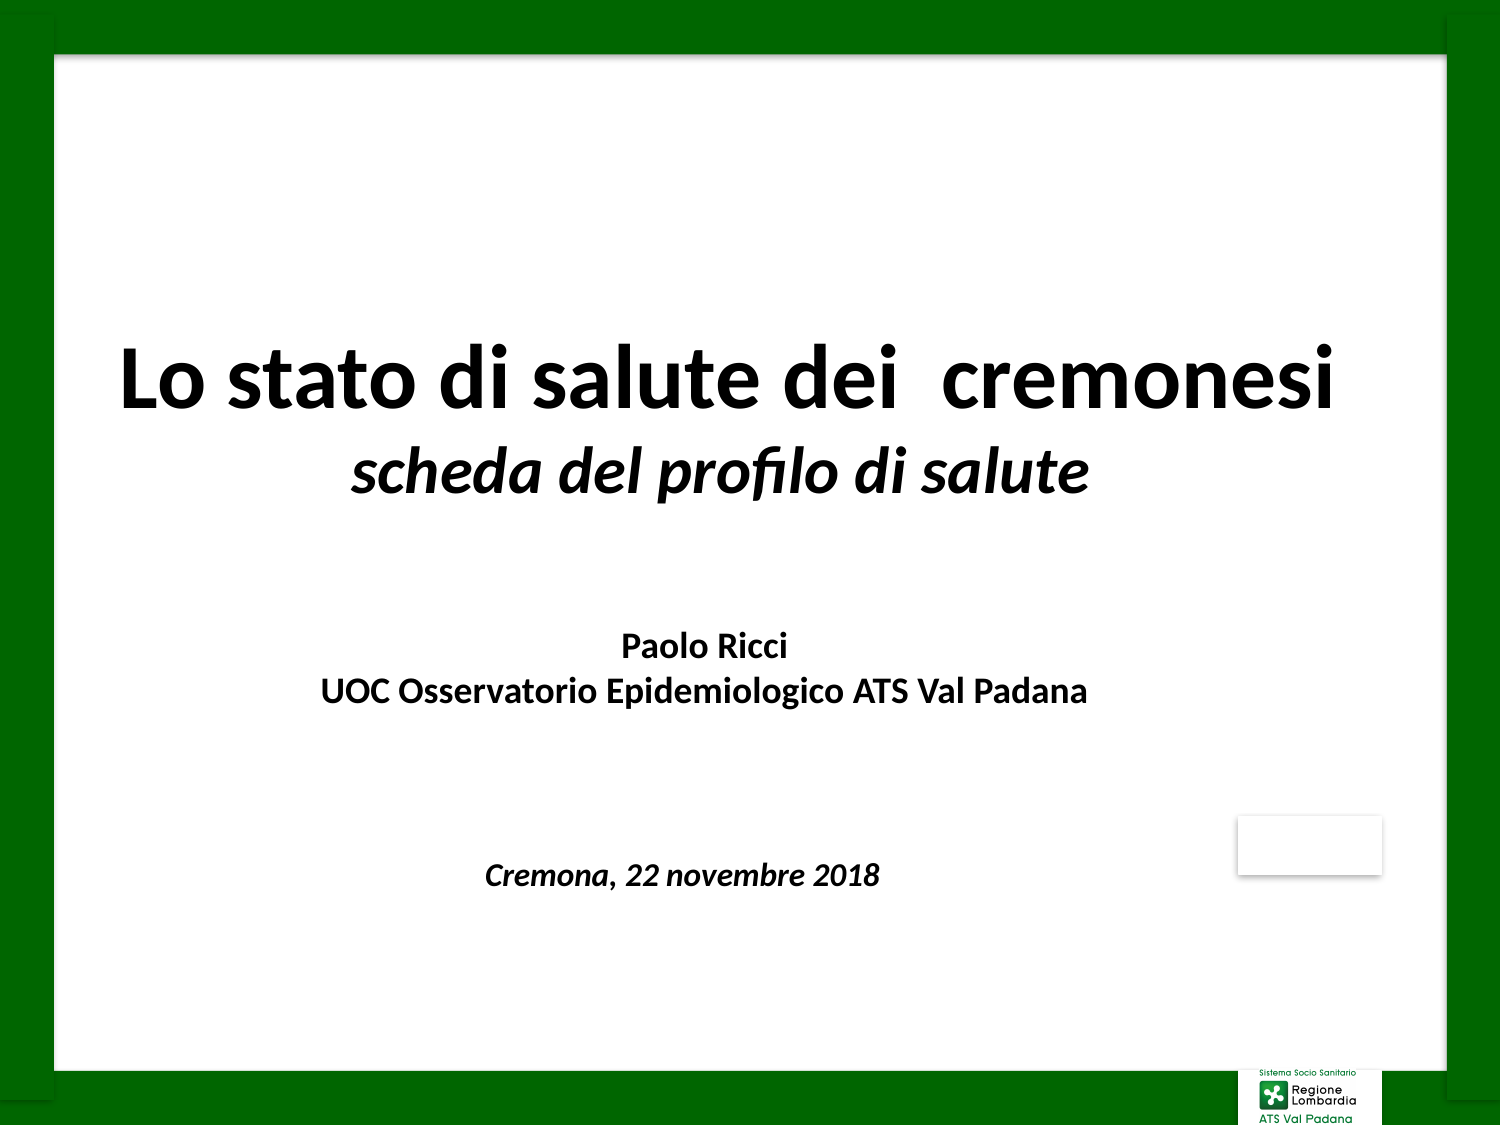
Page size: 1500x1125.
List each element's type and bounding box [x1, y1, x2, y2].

text_box [0, 0, 1500, 1125]
